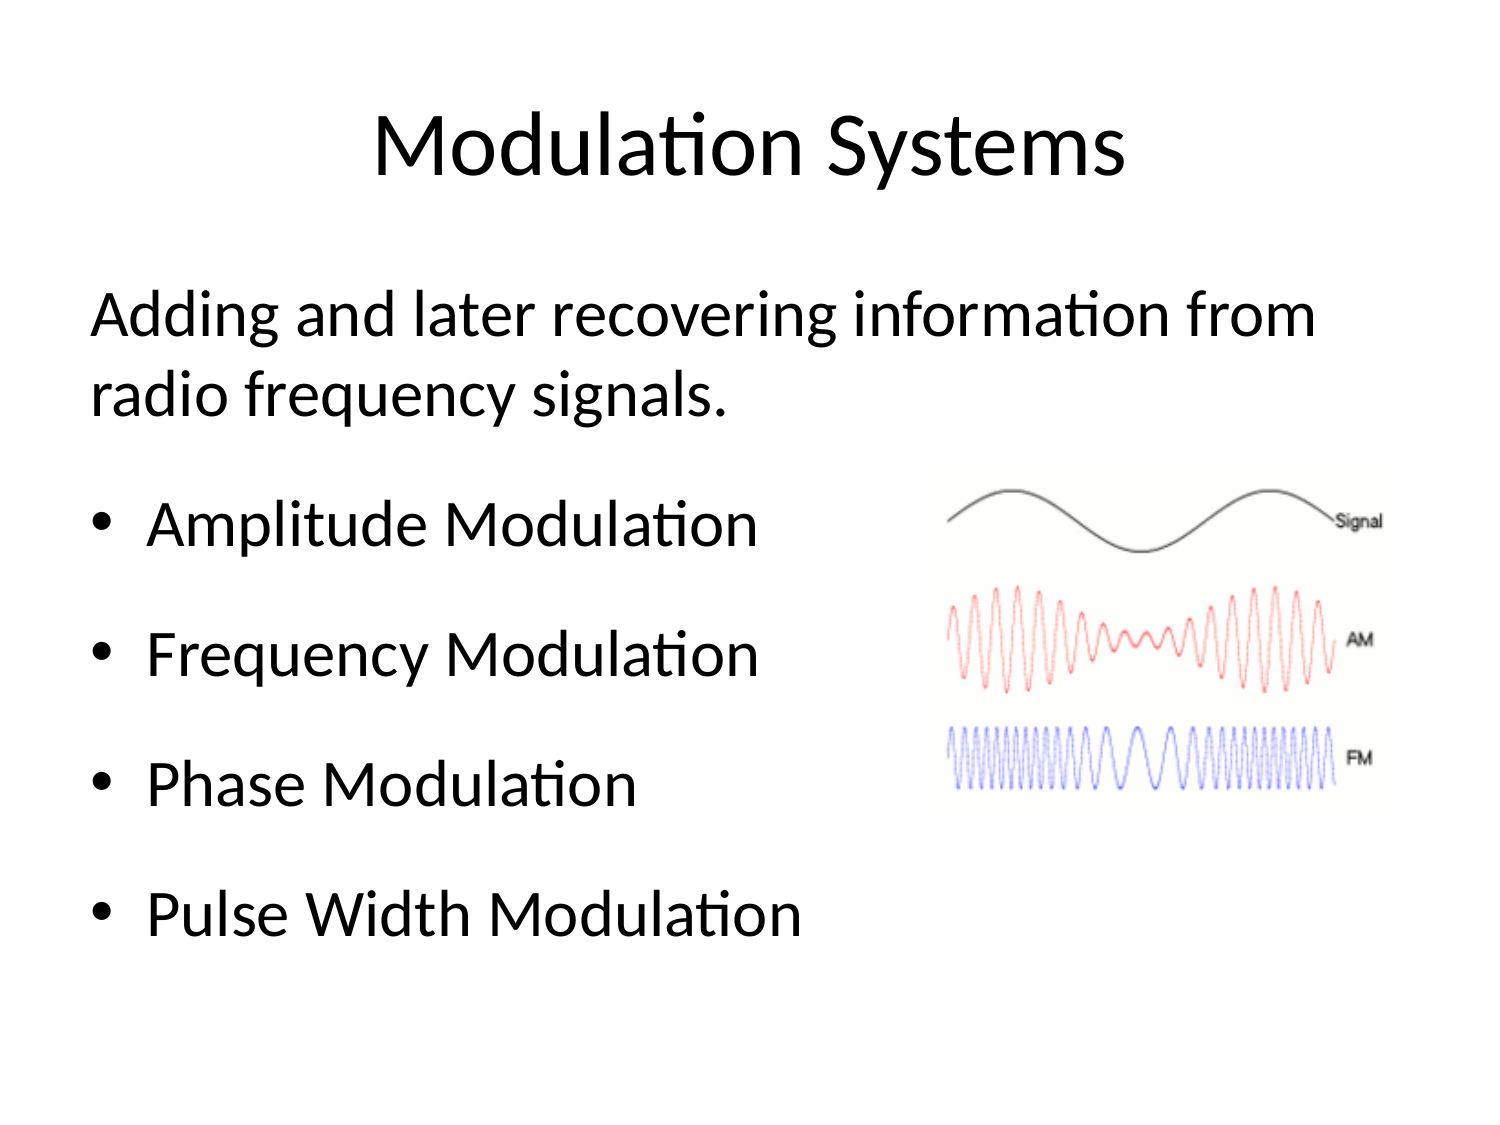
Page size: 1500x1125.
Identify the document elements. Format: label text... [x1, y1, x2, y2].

title Modulation Systems [75, 45, 1425, 233]
list Adding and later recovering information from radio frequency signals. Amplitude Modulation Frequency Modulation Phase Modulation Pulse Width Modulation [75, 262, 1425, 1005]
picture [937, 462, 1393, 818]
